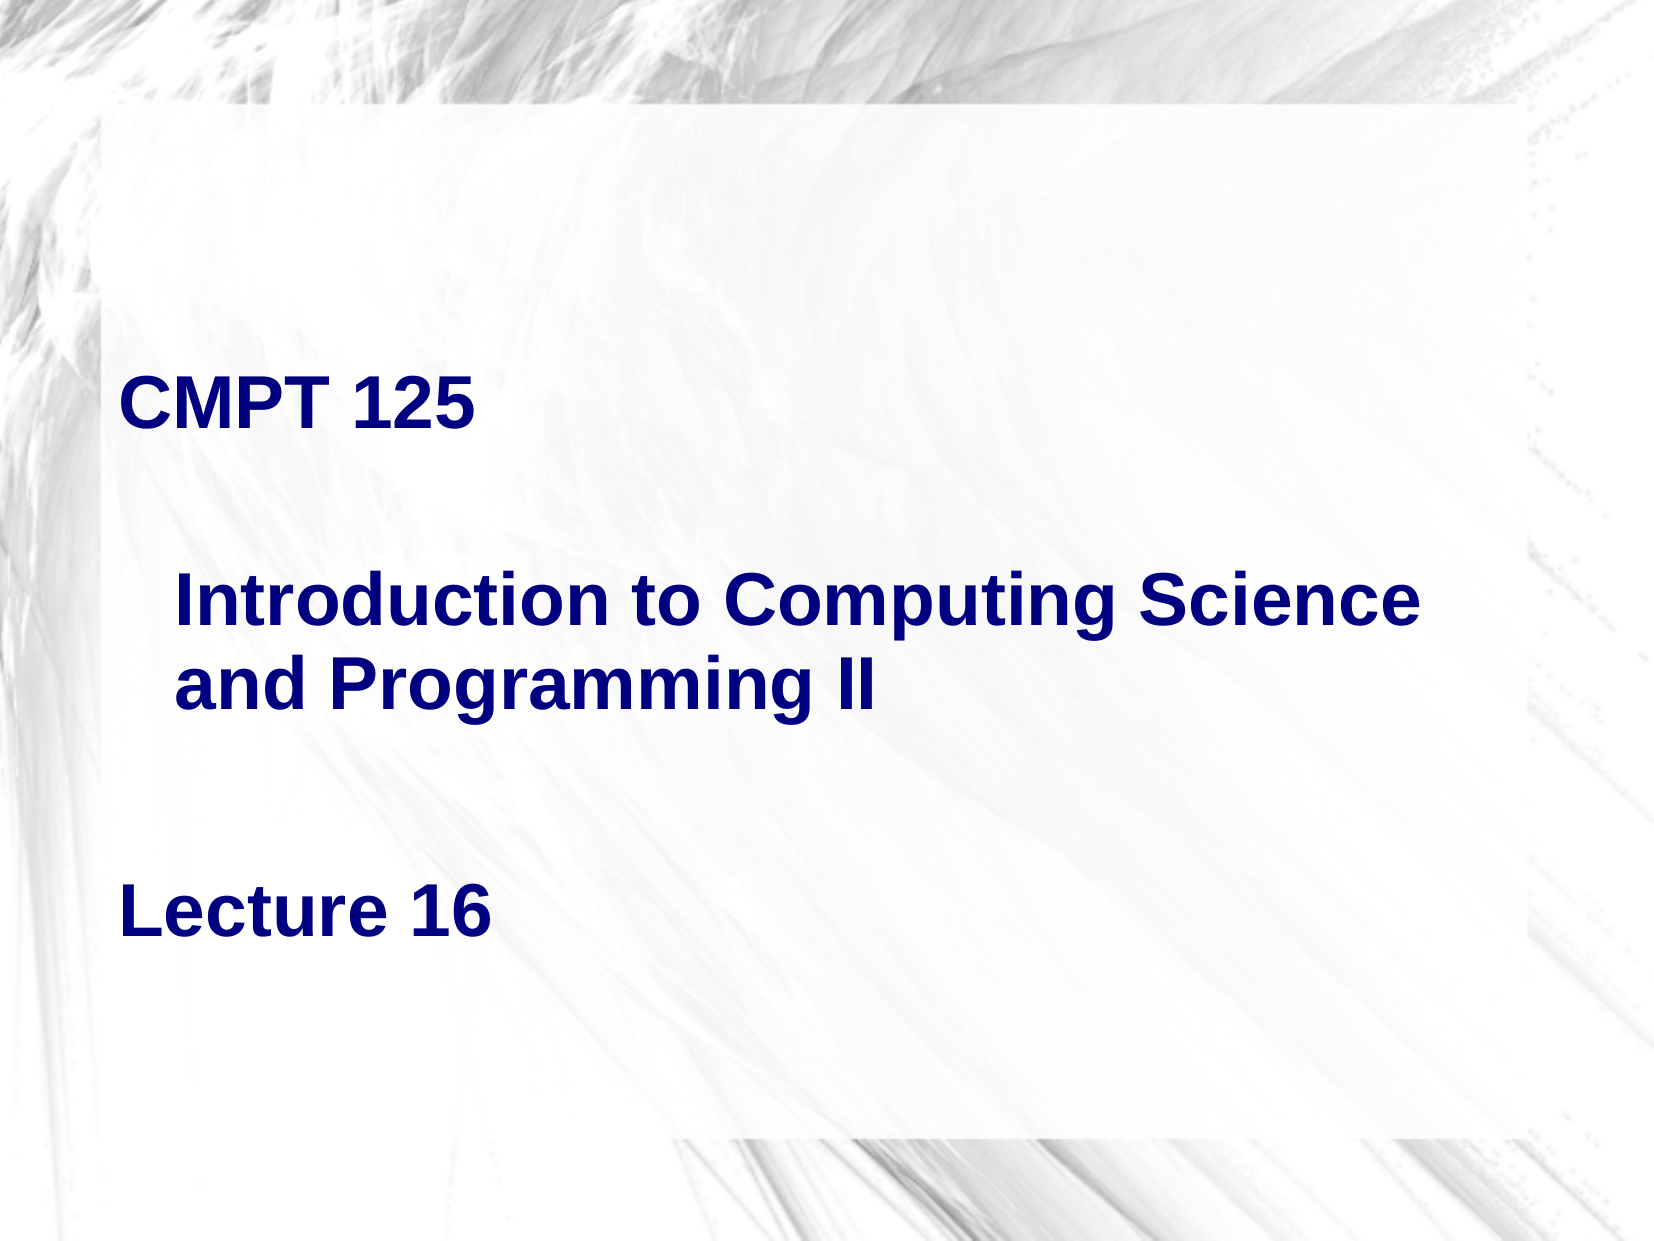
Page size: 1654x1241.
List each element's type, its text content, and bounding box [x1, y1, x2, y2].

picture [0, 0, 1654, 1241]
list CMPT 125 Introduction to Computing Science and Programming II Lecture 16 [118, 236, 1571, 1171]
